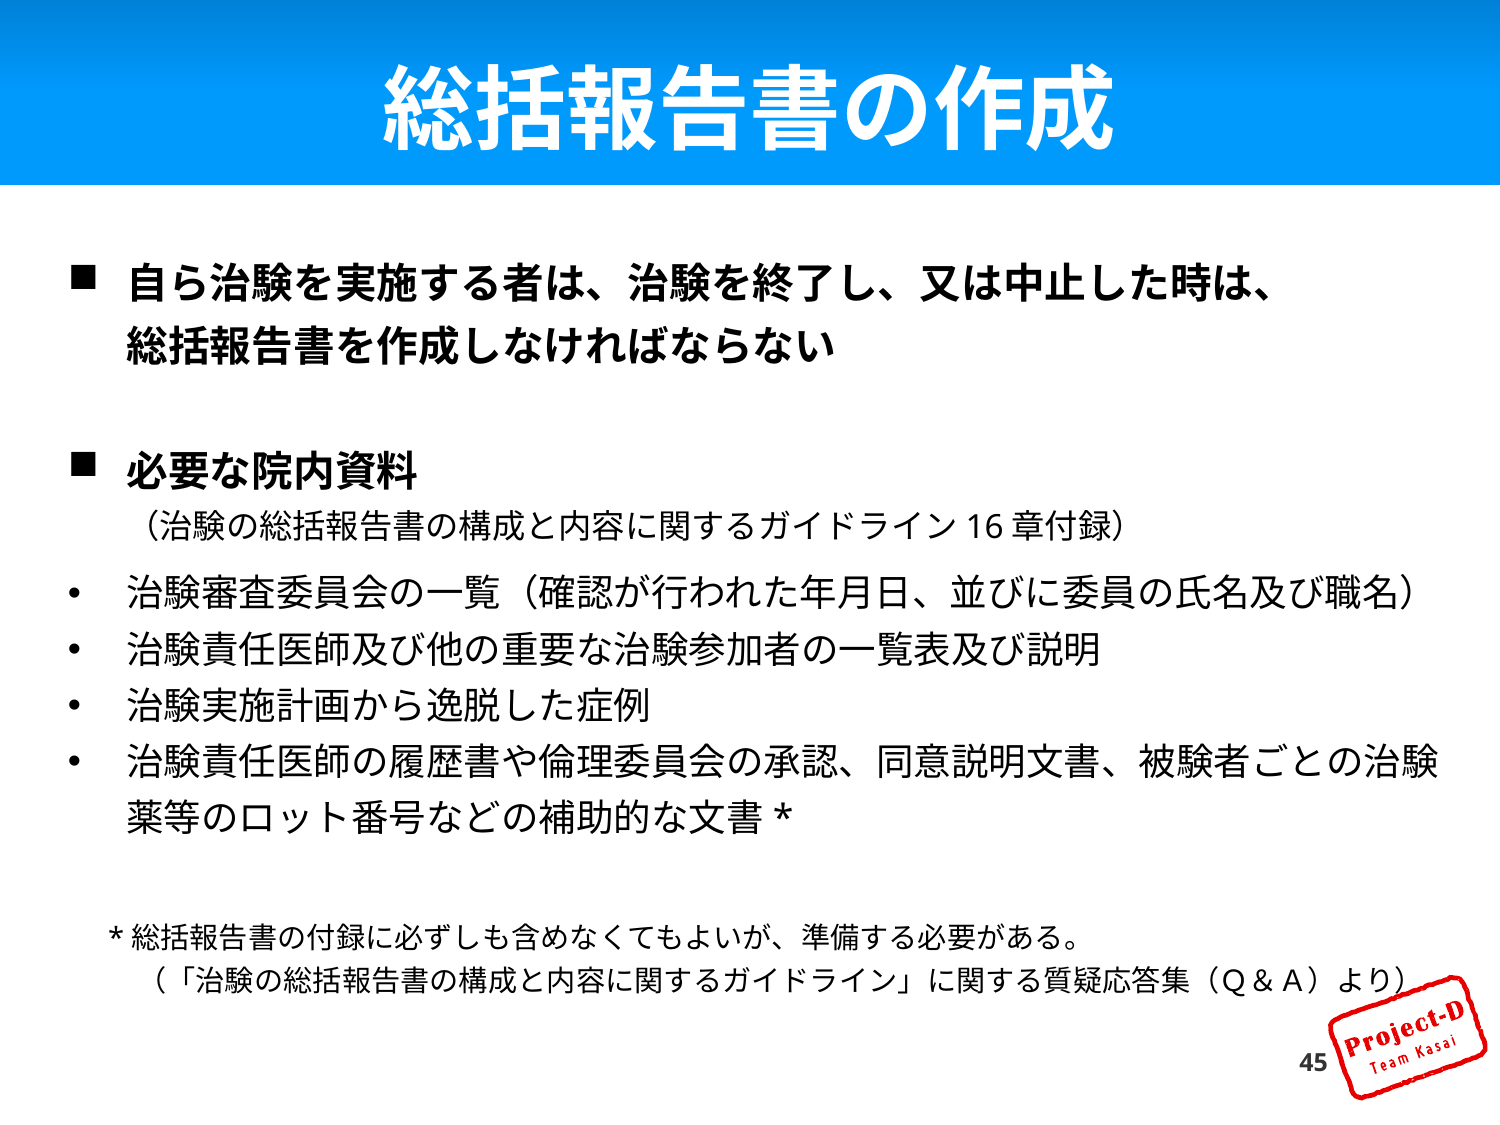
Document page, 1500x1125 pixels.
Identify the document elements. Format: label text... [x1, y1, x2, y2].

title 総括報告書の作成 [0, 0, 1500, 185]
list 自ら治験を実施する者は、治験を終了し、又は中止した時は、 総括報告書を作成しなければならない 必要な院内資料 （治験の総括報告書の構成と内容に関するガイドライン16章付録） 治験審査委員会の一覧（確認が行われた年月日、並びに委員の氏名及び職名） 治験責任医師及び他の重要な治験参加者の一覧表及び説明 治験実施計画から逸脱した症例 治験責任医師の履歴書や倫理委員会の承認、同意説明文書、被験者ごとの治験薬等のロット番号などの補助的な文書* [53, 237, 1466, 980]
picture [1327, 974, 1488, 1101]
text_box *総括報告書の付録に必ずしも含めなくてもよいが、準備する必要がある。 （「治験の総括報告書の構成と内容に関するガイドライン」に関する質疑応答集（Ｑ＆Ａ）より） [93, 902, 1439, 1005]
